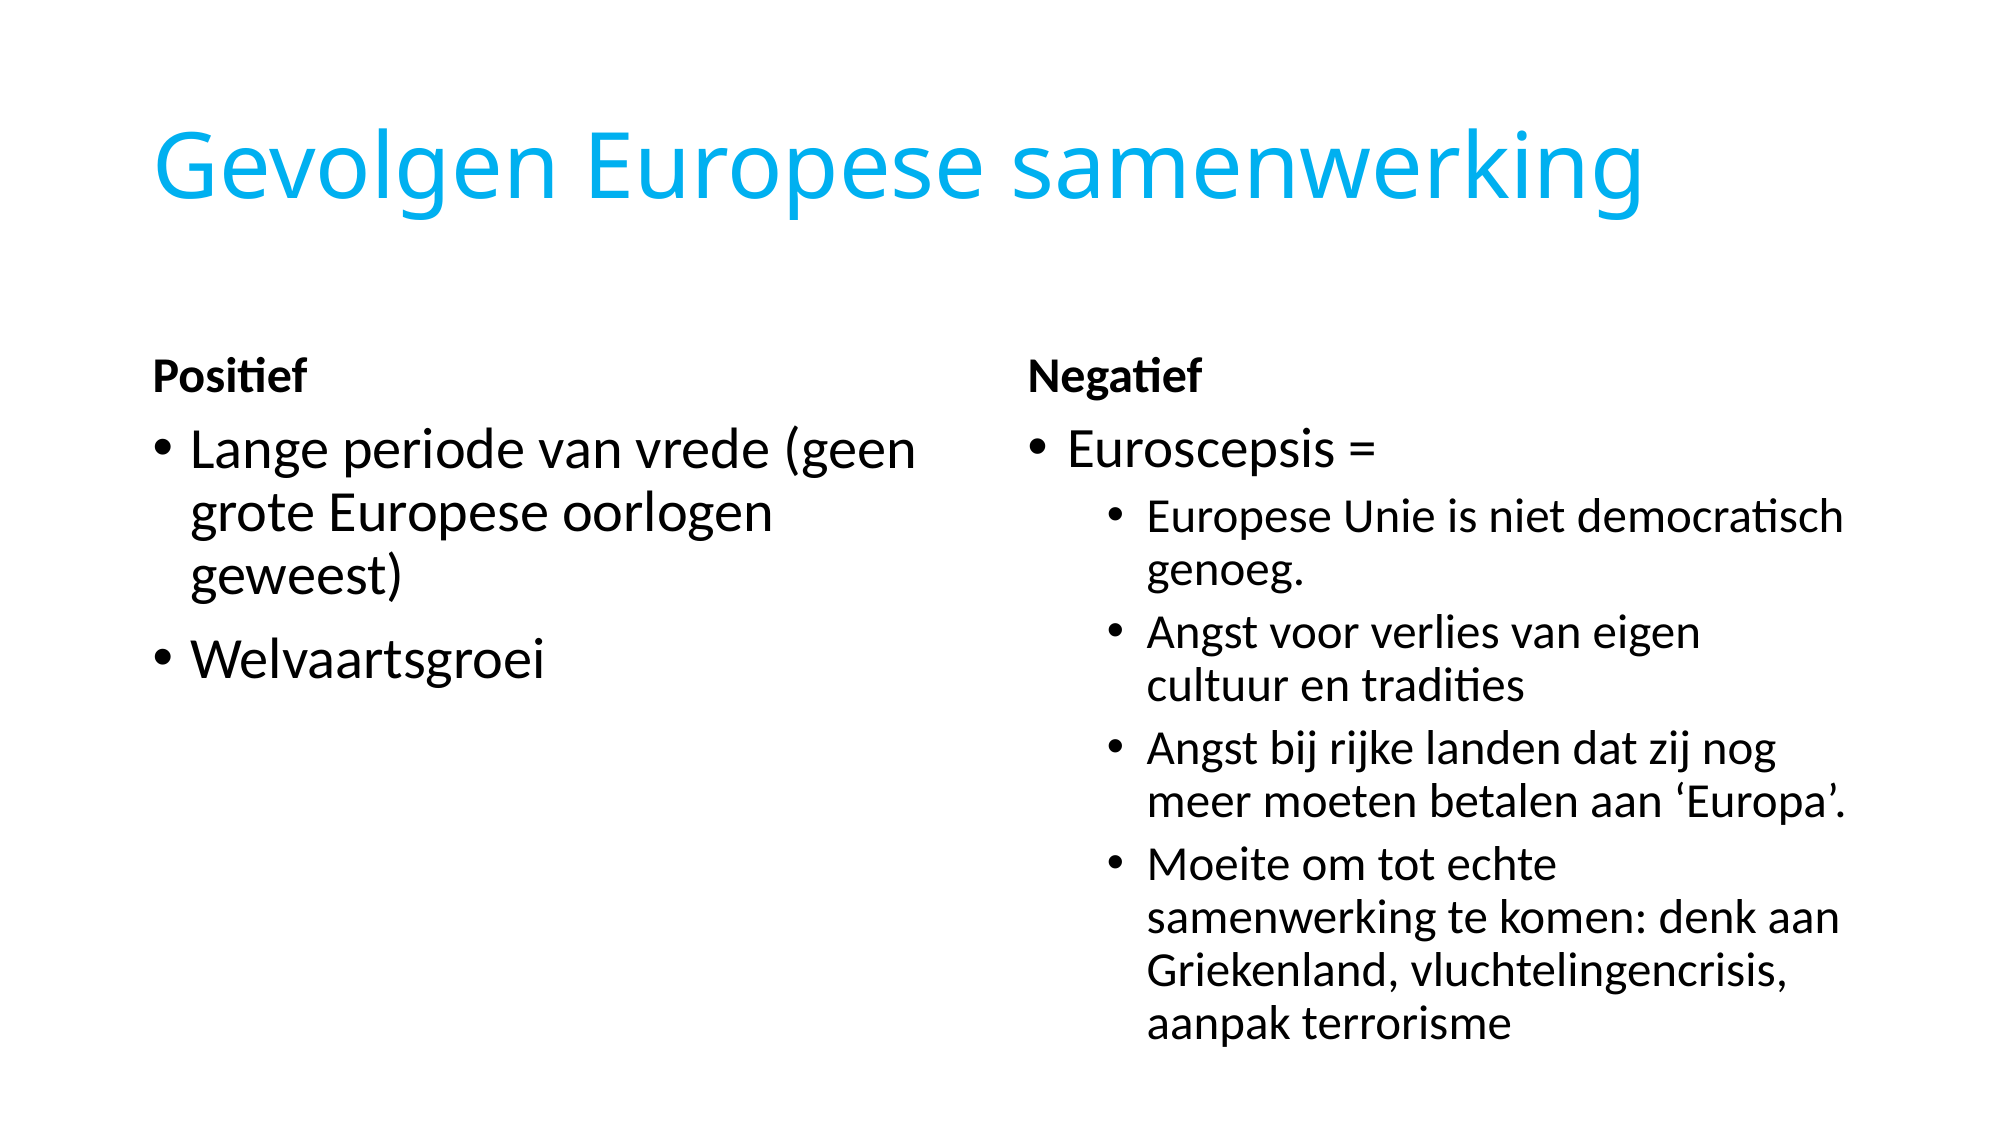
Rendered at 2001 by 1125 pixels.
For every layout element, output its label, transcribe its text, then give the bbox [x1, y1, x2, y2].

list Lange periode van vrede (geen grote Europese oorlogen geweest) Welvaartsgroei [137, 410, 984, 1016]
title Gevolgen Europese samenwerking [137, 59, 1863, 278]
list Euroscepsis = Europese Unie is niet democratisch genoeg. Angst voor verlies van eigen cultuur en tradities Angst bij rijke landen dat zij nog meer moeten betalen aan ‘Europa’. Moeite om tot echte samenwerking te komen: denk aan Griekenland, vluchtelingencrisis, aanpak terrorisme [1012, 410, 1863, 1076]
list Positief [137, 275, 984, 410]
list Negatief [1012, 275, 1863, 410]
